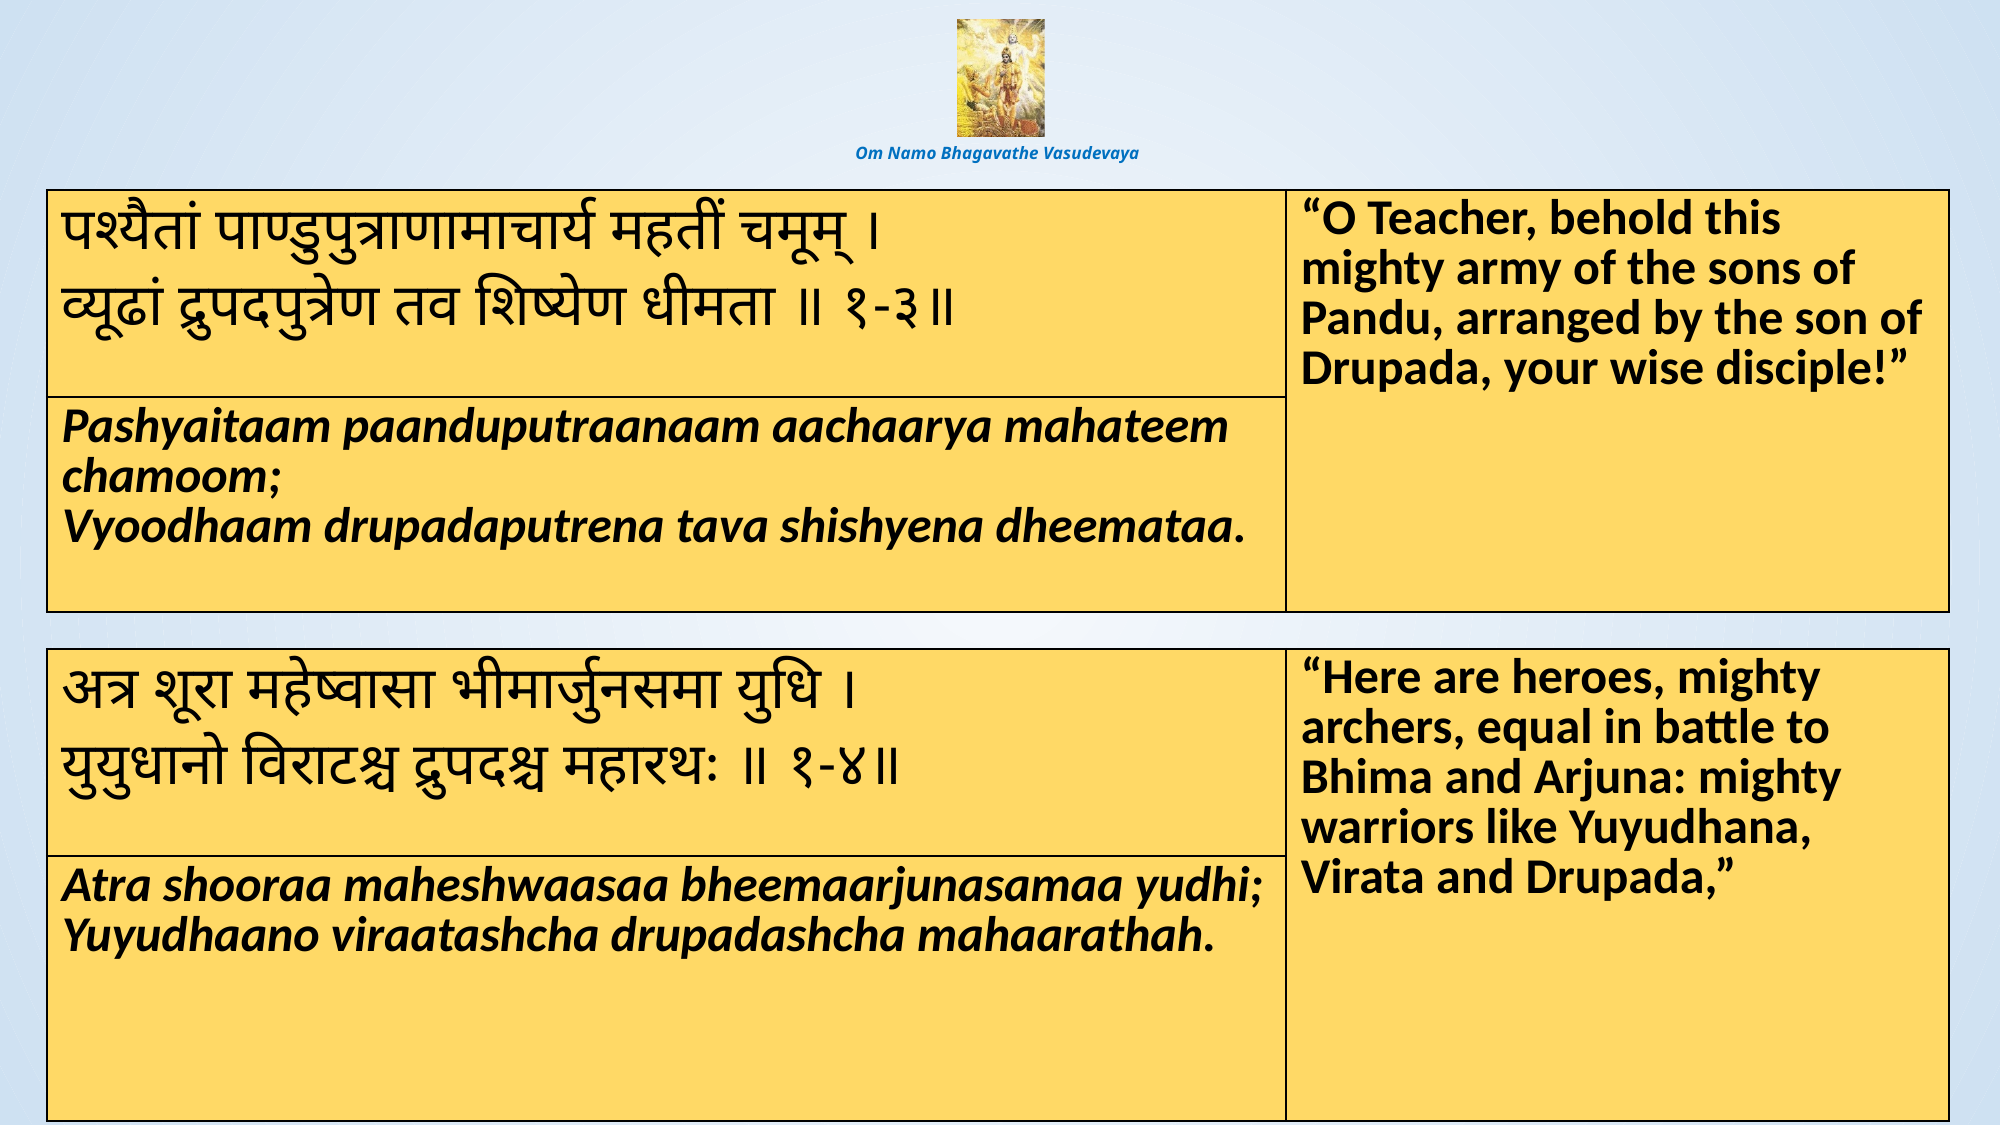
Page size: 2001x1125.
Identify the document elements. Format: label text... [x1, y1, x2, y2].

table_header “O Teacher, behold this mighty army of the sons of Pandu, arranged by the son of Drupada, your wise disciple!” [1287, 191, 1948, 611]
table_cell Atra shooraa maheshwaasaa bheemaarjunasamaa yudhi; Yuyudhaano viraatashcha drupadashcha mahaarathah. [48, 857, 1285, 1120]
title Om Namo Bhagavathe Vasudevaya [135, 136, 1861, 171]
picture [957, 19, 1045, 136]
table_cell Pashyaitaam paanduputraanaam aachaarya mahateem chamoom; Vyoodhaam drupadaputrena tava shishyena dheemataa. [48, 398, 1285, 611]
table_header पश्यैतां पाण्डुपुत्राणामाचार्य महतीं चमूम् । व्यूढां द्रुपदपुत्रेण तव शिष्येण धीमता ॥ १-३॥ [48, 191, 1285, 396]
table_header अत्र शूरा महेष्वासा भीमार्जुनसमा युधि । युयुधानो विराटश्च द्रुपदश्च महारथः ॥ १-४॥ [48, 650, 1285, 855]
table_header “Here are heroes, mighty archers, equal in battle to Bhima and Arjuna: mighty warriors like Yuyudhana, Virata and Drupada,” [1287, 650, 1948, 1120]
